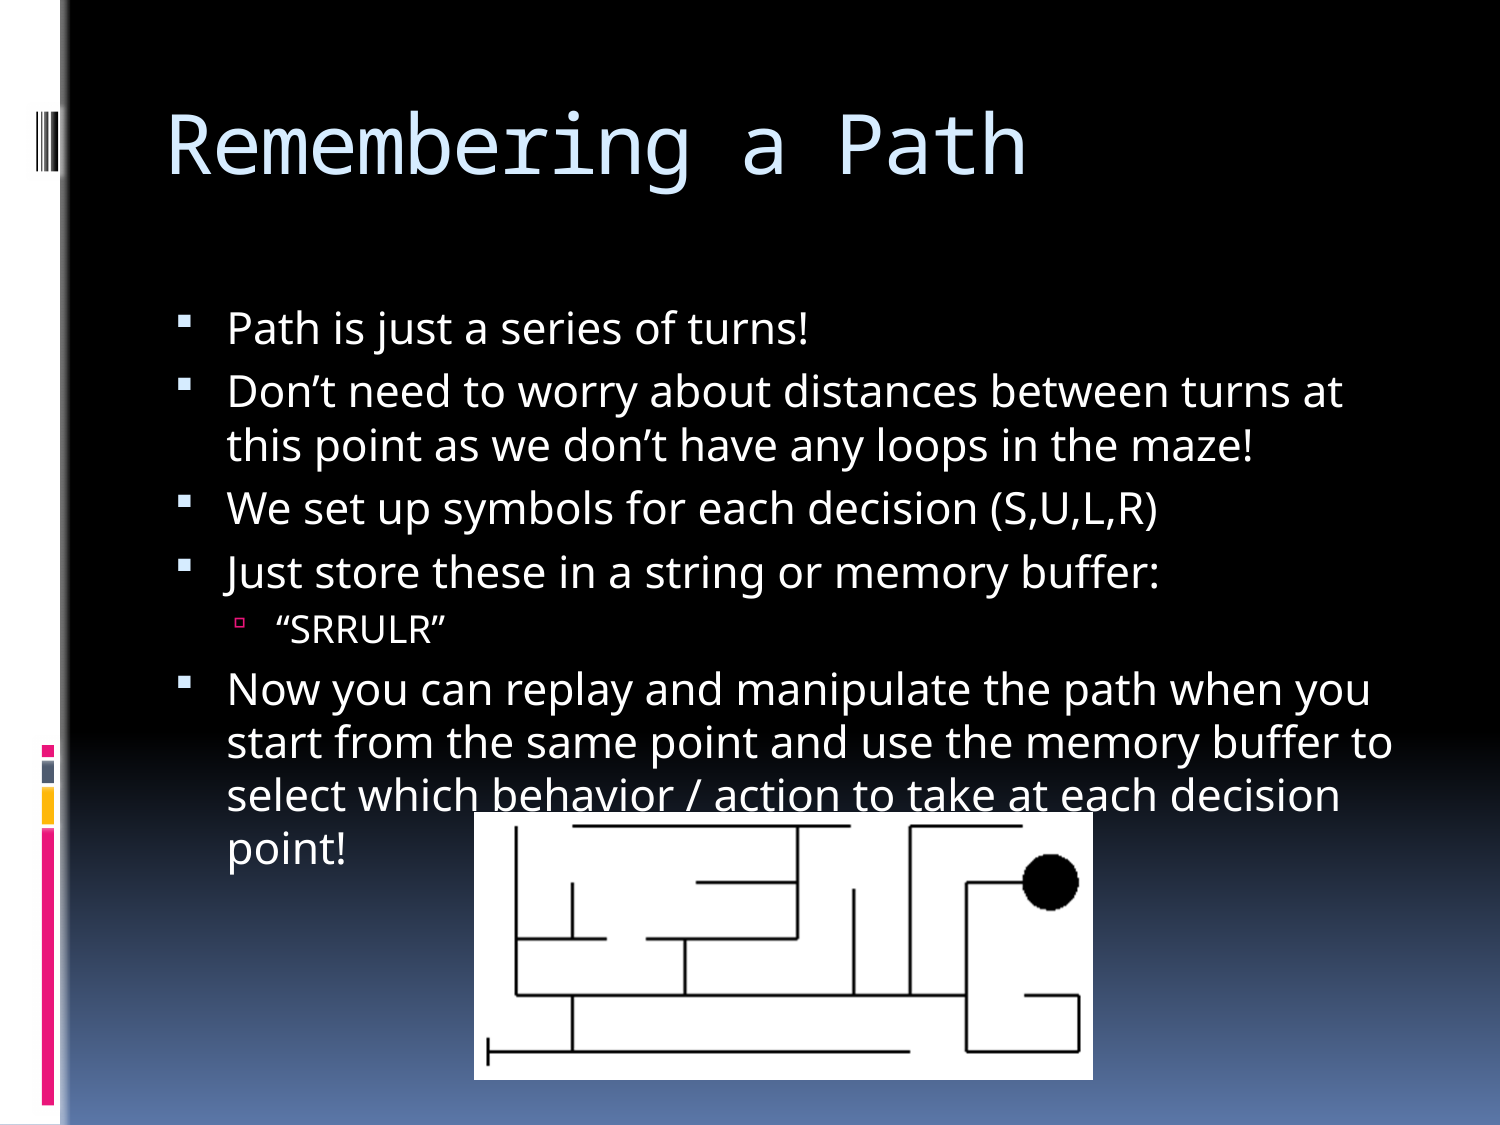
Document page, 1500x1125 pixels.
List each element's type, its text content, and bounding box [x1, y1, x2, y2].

list Path is just a series of turns! Don’t need to worry about distances between turns at this point as we don’t have any loops in the maze! We set up symbols for each decision (S,U,L,R) Just store these in a string or memory buffer: “SRRULR” Now you can replay and manipulate the path when you start from the same point and use the memory buffer to select which behavior / action to take at each decision point! [150, 292, 1425, 888]
title Remembering a Path [150, 83, 1425, 234]
picture [474, 811, 1094, 1080]
